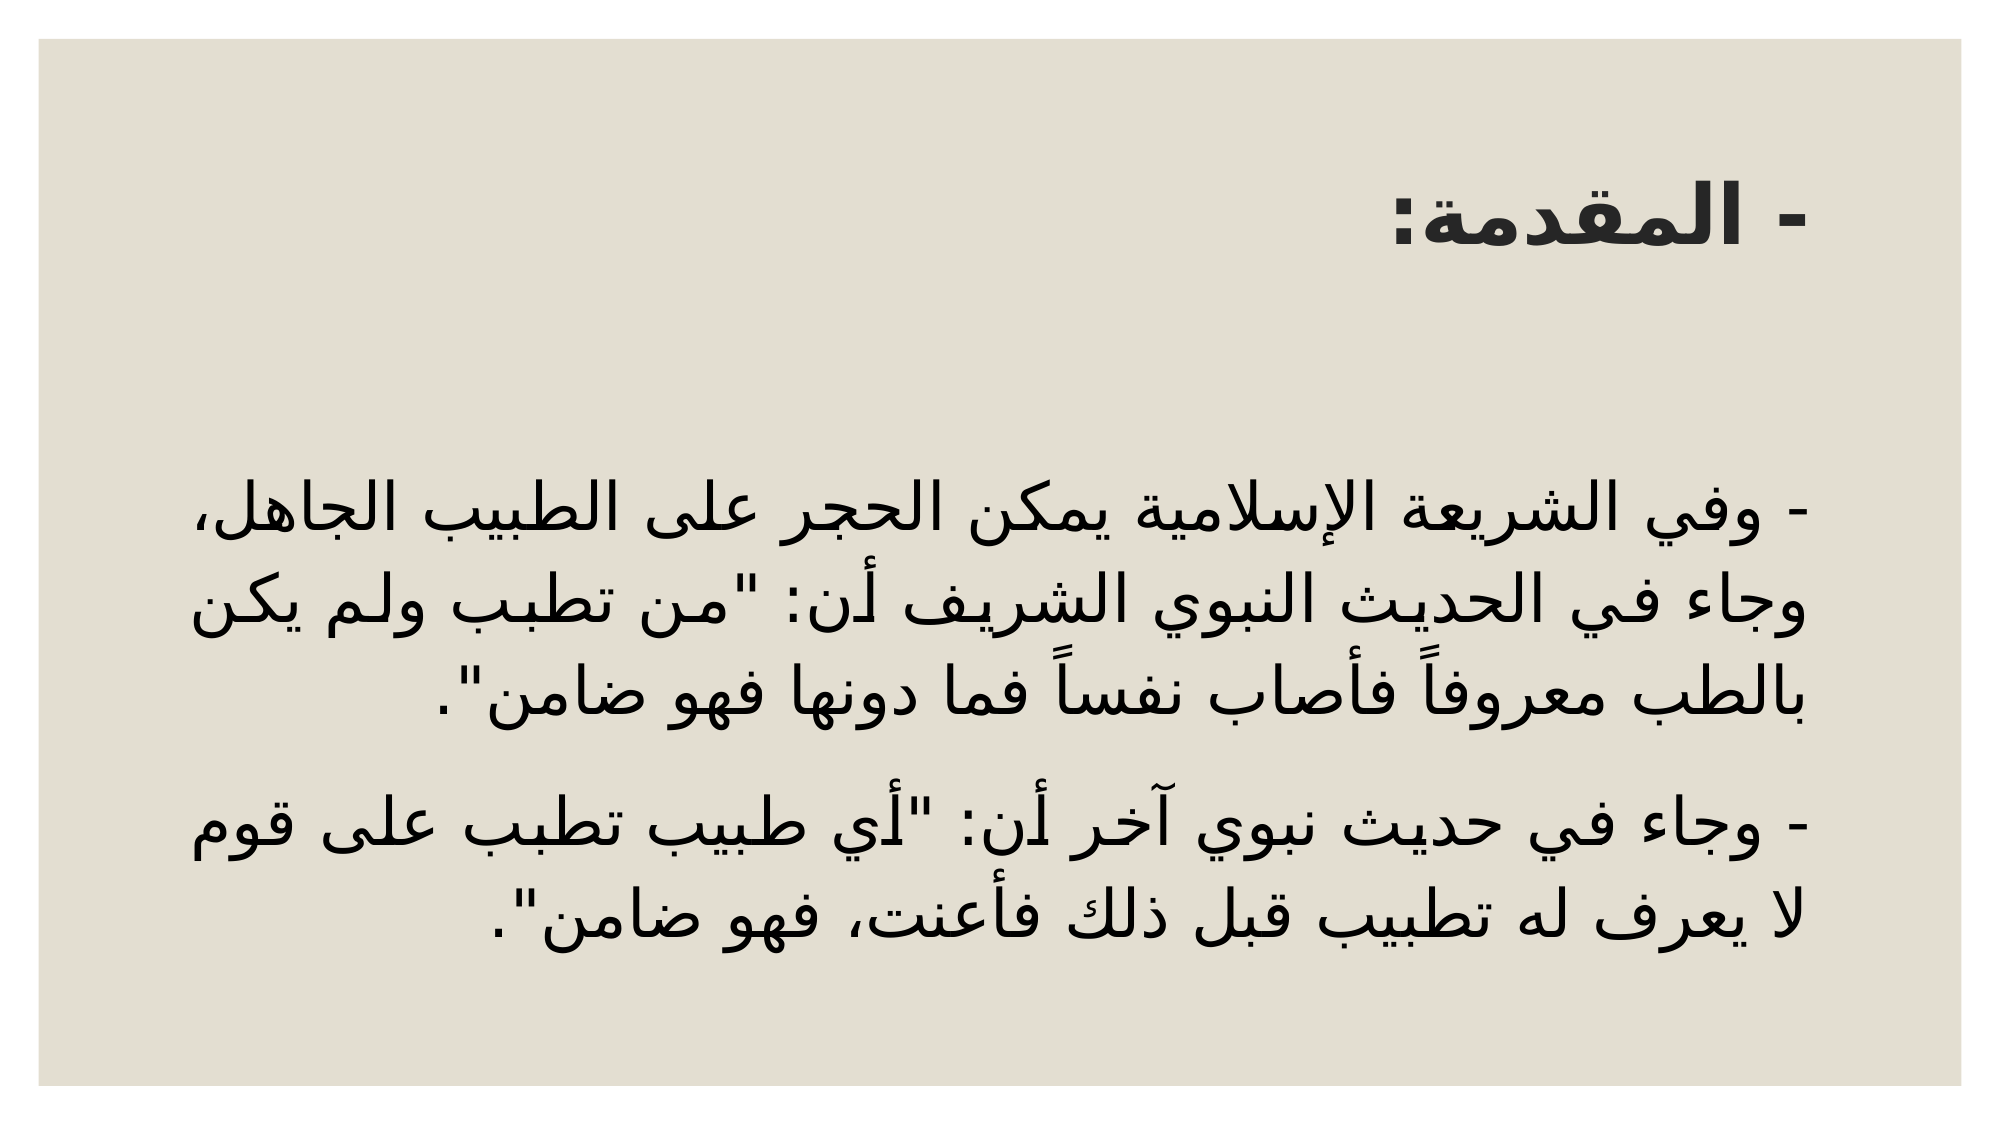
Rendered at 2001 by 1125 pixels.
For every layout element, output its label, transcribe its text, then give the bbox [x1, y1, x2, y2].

list - وفي الشريعة الإسلامية يمكن الحجر على الطبيب الجاهل، وجاء في الحديث النبوي الشريف أن: "من تطبب ولم يكن بالطب معروفاً فأصاب نفساً فما دونها فهو ضامن". - وجاء في حديث نبوي آخر أن: "أي طبيب تطبب على قوم لا يعرف له تطبيب قبل ذلك فأعنت، فهو ضامن". [174, 345, 1825, 990]
title - المقدمة: [174, 105, 1825, 331]
